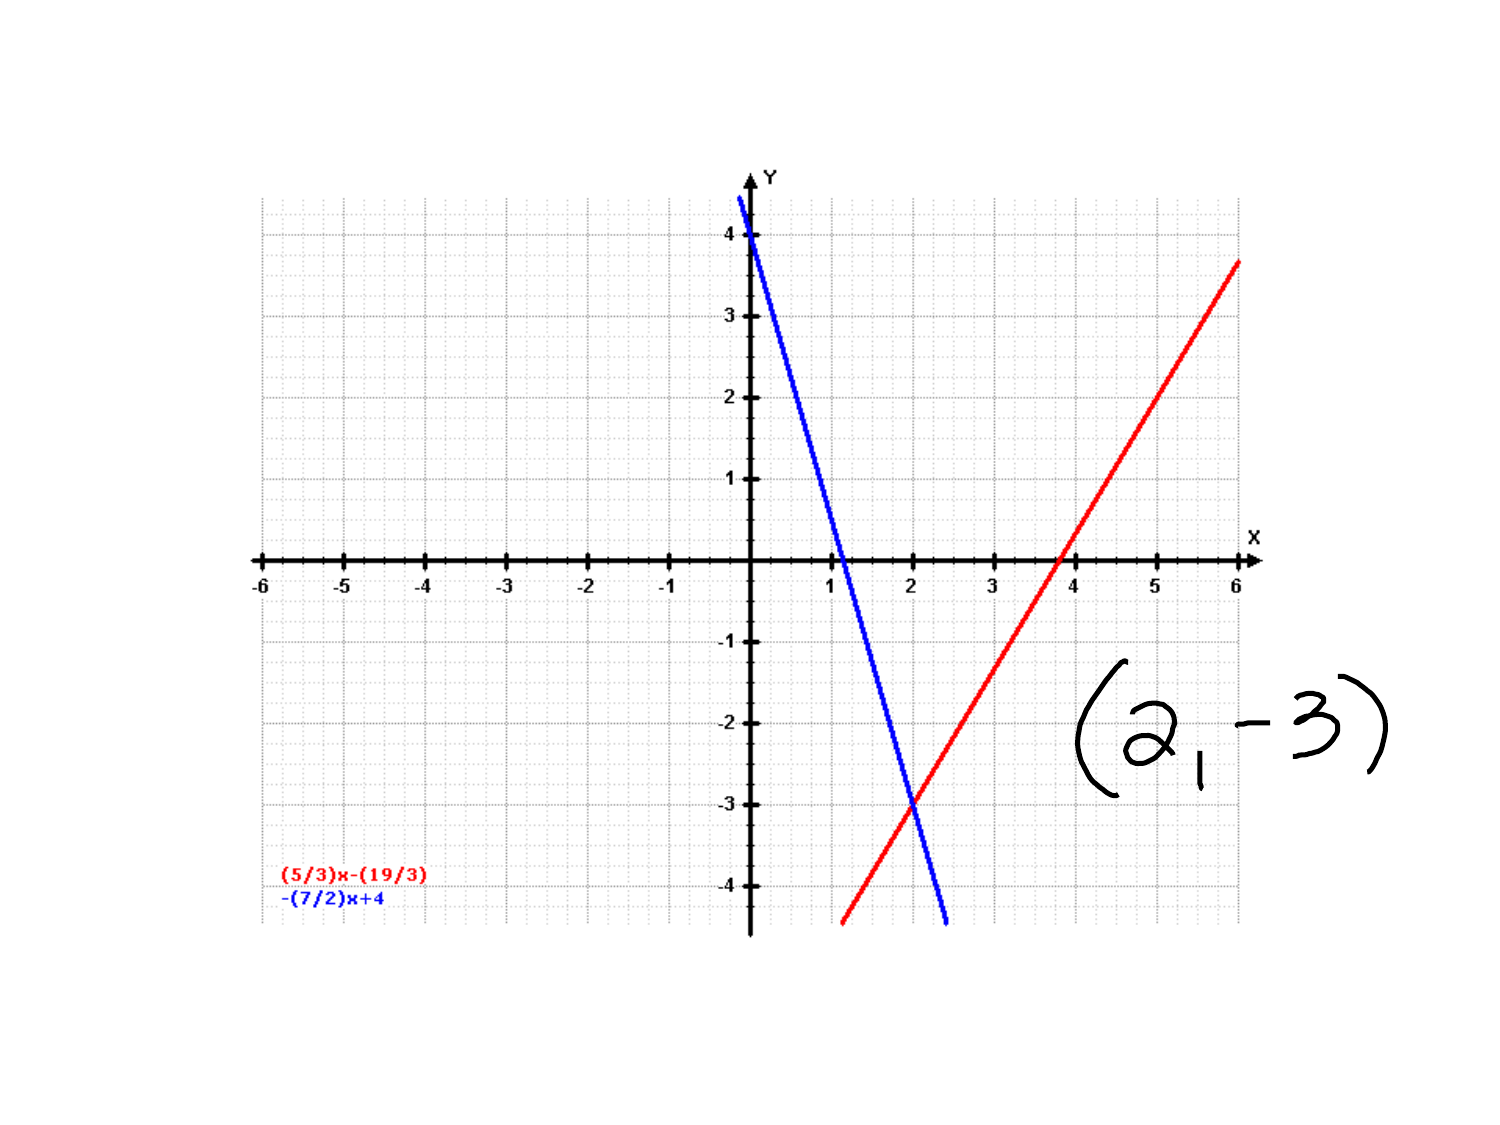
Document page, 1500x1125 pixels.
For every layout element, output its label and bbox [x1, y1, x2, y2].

picture [226, 164, 1274, 961]
text_box [1077, 660, 1386, 796]
